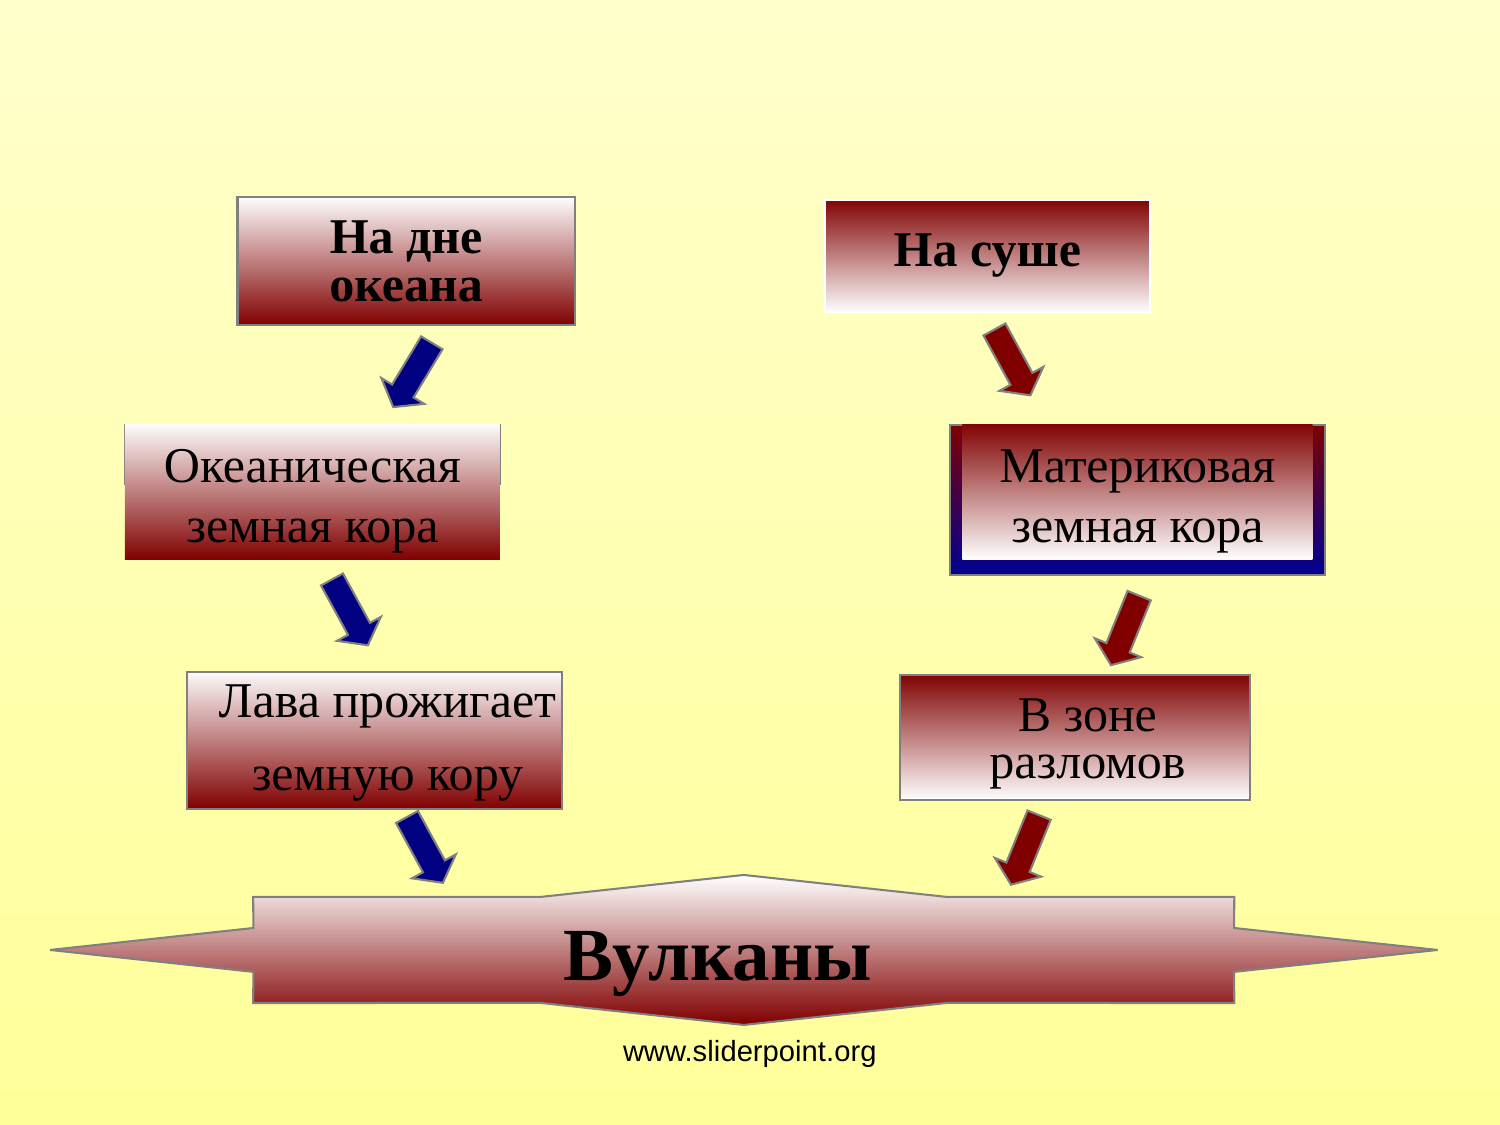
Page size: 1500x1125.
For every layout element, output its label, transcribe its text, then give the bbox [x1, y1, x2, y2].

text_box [49, 197, 1438, 1026]
footer www.sliderpoint.org [512, 1034, 988, 1103]
